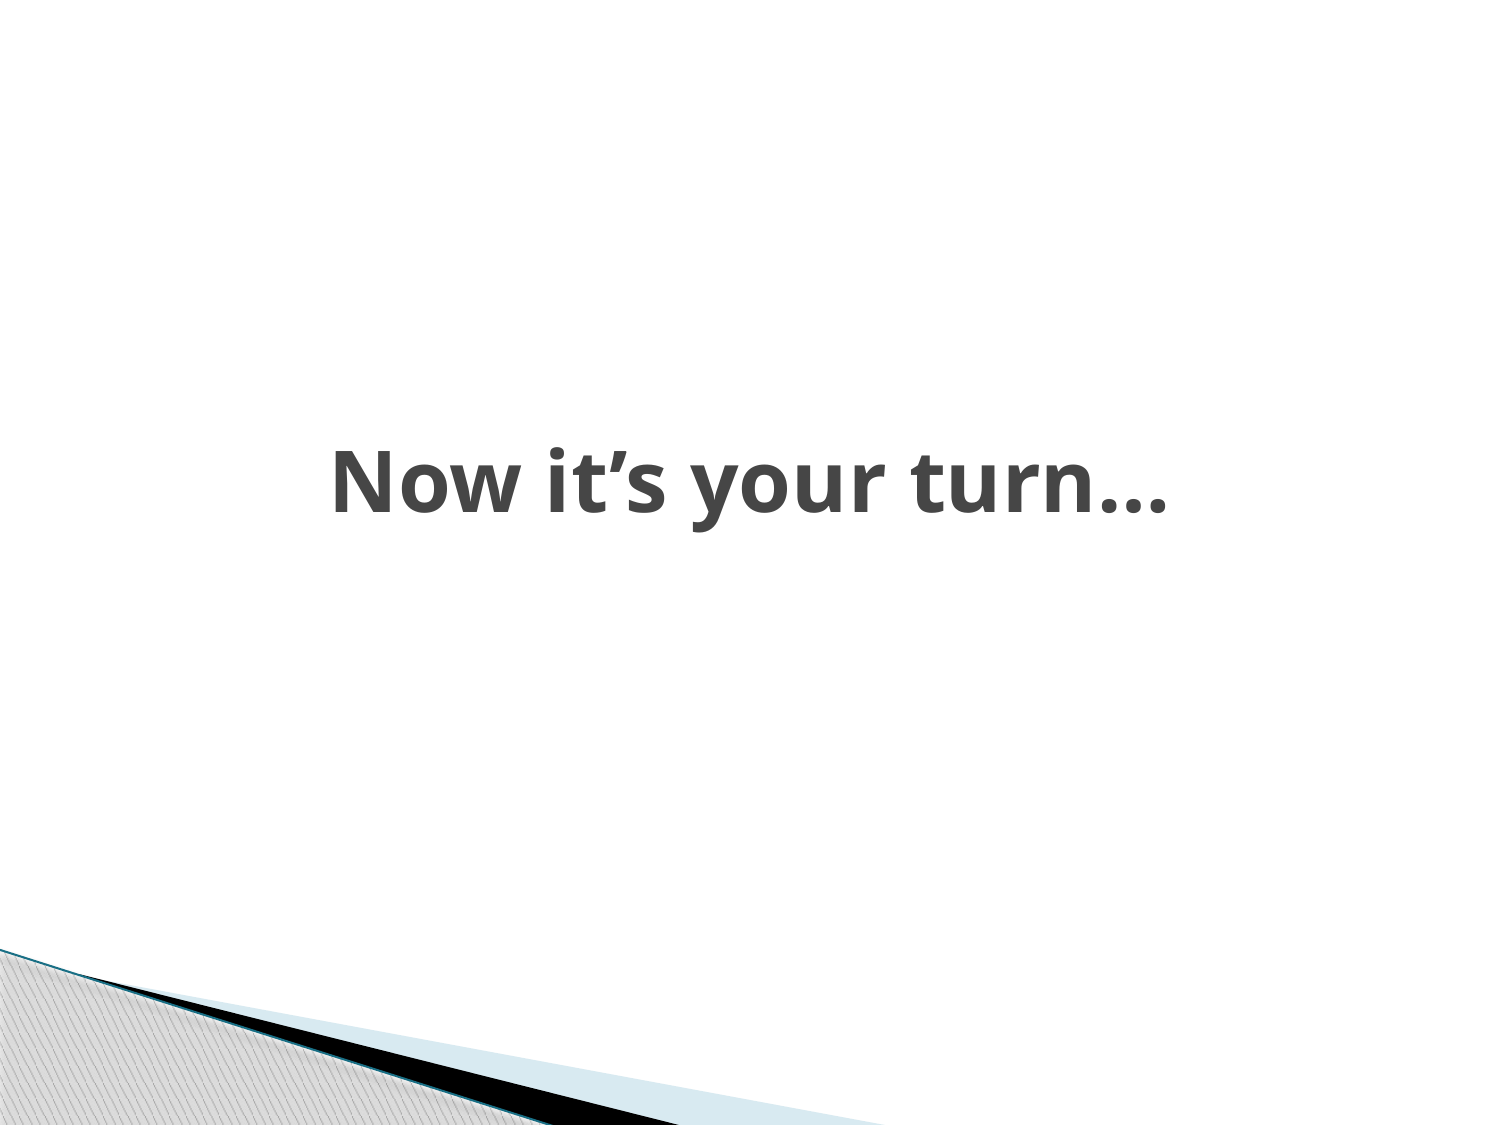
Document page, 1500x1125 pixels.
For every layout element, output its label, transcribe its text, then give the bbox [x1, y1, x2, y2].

title Now it’s your turn… [75, 45, 1425, 913]
